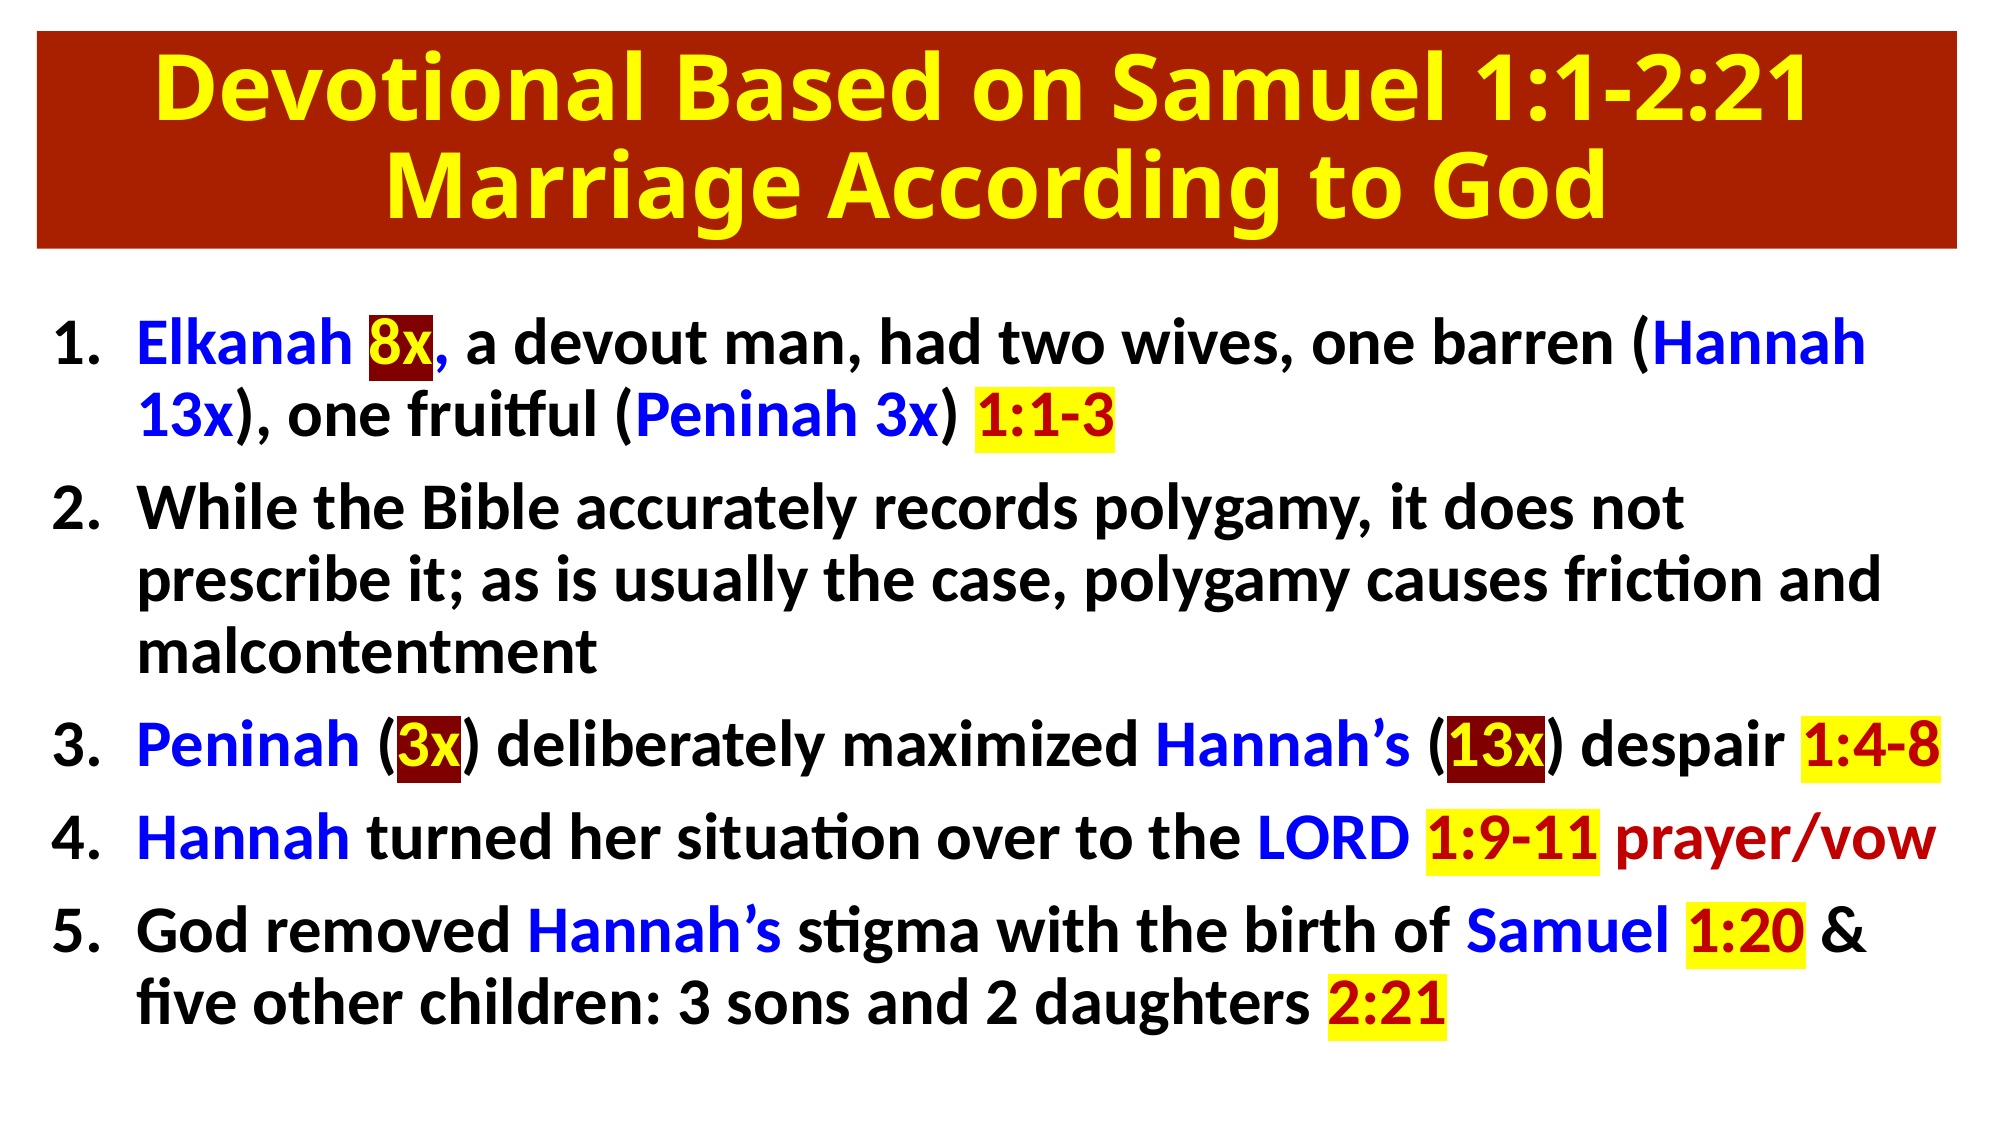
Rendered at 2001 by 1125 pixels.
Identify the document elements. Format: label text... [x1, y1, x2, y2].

list Elkanah 8x, a devout man, had two wives, one barren (Hannah 13x), one fruitful (Peninah 3x) 1:1-3 While the Bible accurately records polygamy, it does not prescribe it; as is usually the case, polygamy causes friction and malcontentment Peninah (3x) deliberately maximized Hannah’s (13x) despair 1:4-8 Hannah turned her situation over to the Lord 1:9-11 prayer/vow God removed Hannah’s stigma with the birth of Samuel 1:20 & five other children: 3 sons and 2 daughters 2:21 [36, 299, 1957, 1094]
title Devotional Based on Samuel 1:1-2:21 Marriage According to God [36, 31, 1957, 249]
